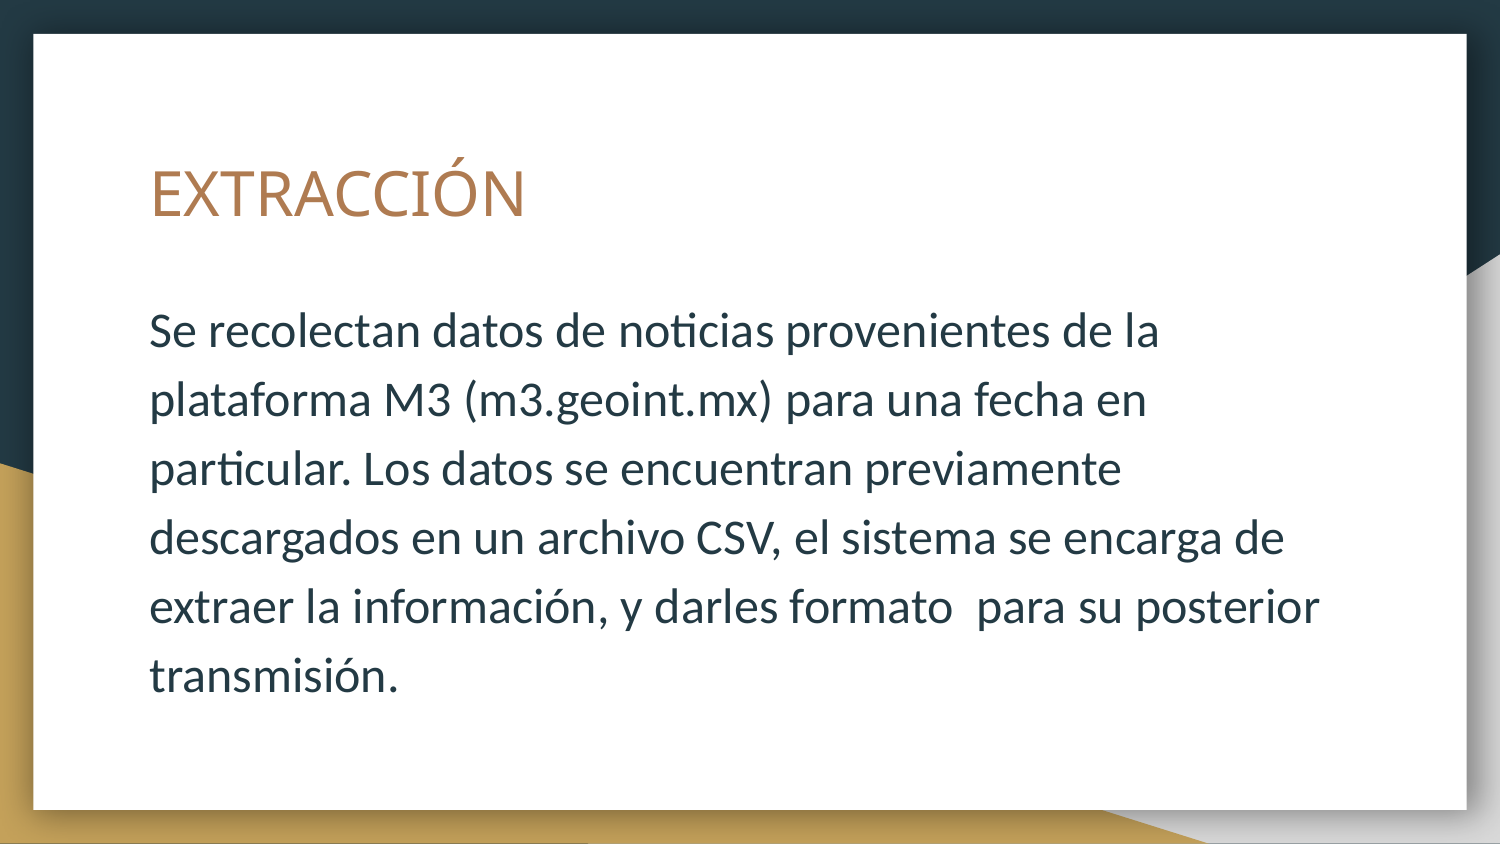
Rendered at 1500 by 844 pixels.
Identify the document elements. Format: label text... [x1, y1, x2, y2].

title EXTRACCIÓN [134, 138, 1366, 273]
list Se recolectan datos de noticias provenientes de la plataforma M3 (m3.geoint.mx) para una fecha en particular. Los datos se encuentran previamente descargados en un archivo CSV, el sistema se encarga de extraer la información, y darles formato para su posterior transmisión. [134, 273, 1366, 676]
